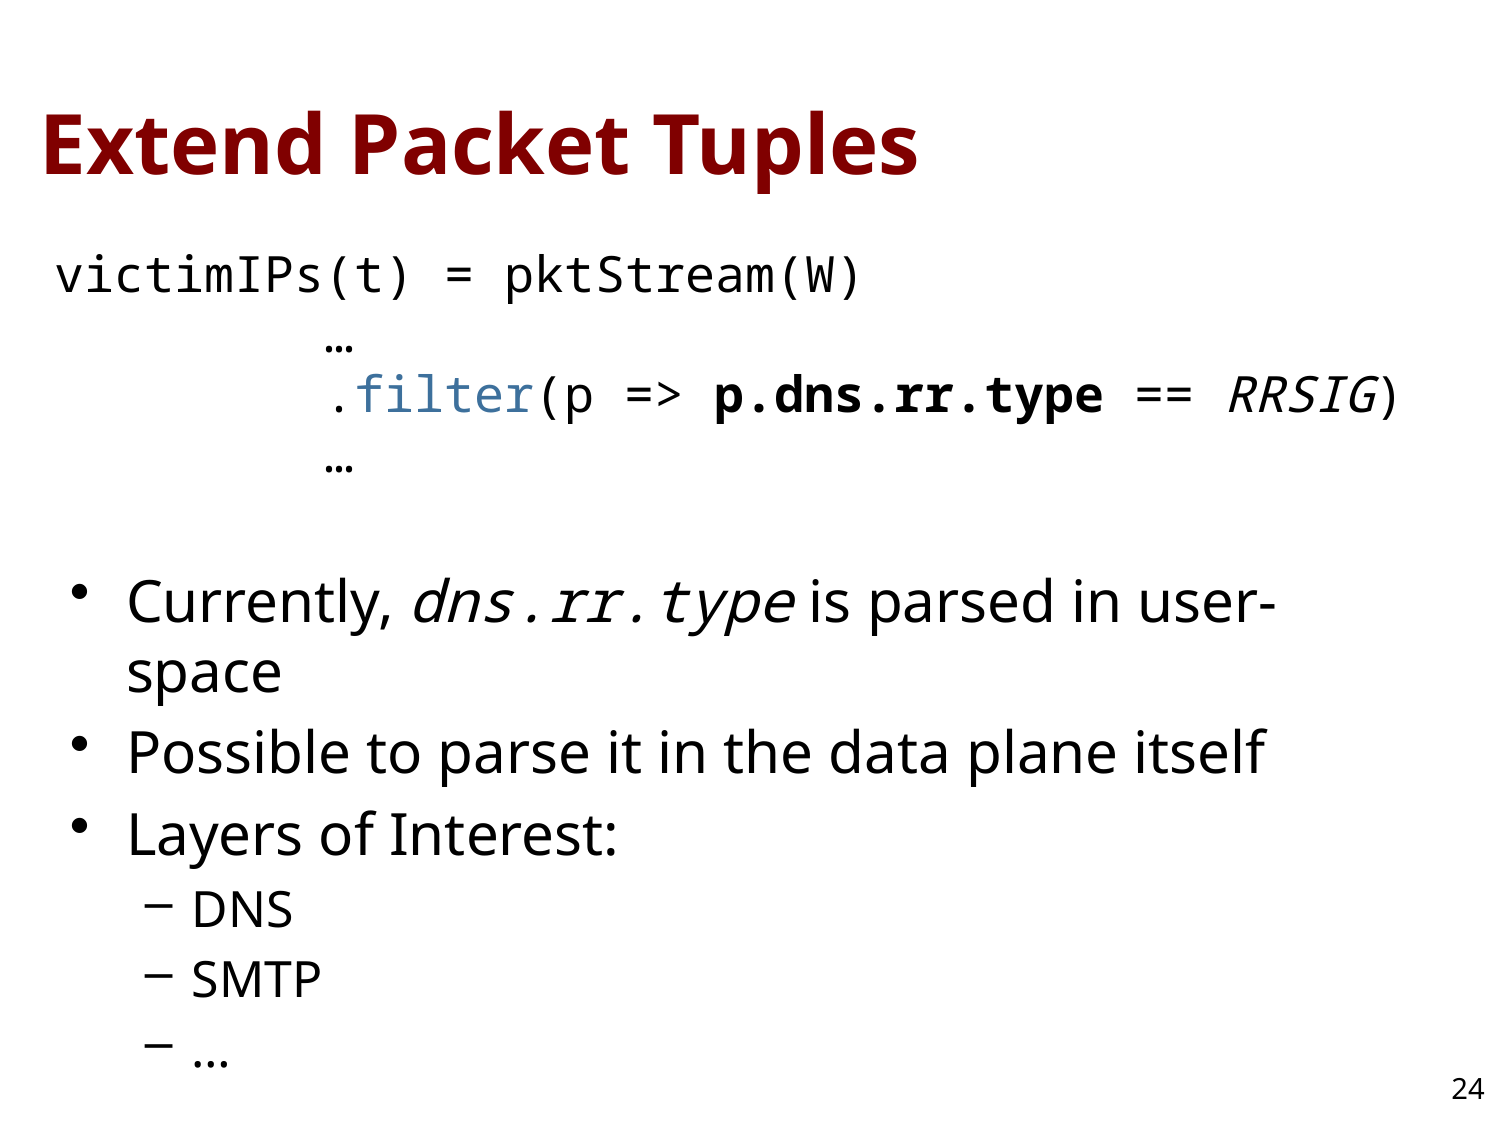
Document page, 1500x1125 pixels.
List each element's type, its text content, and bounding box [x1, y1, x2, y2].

slide_number 24 [1149, 1062, 1500, 1101]
list Currently, dns.rr.type is parsed in user-space Possible to parse it in the data plane itself Layers of Interest: DNS SMTP … [54, 556, 1406, 1063]
title Extend Packet Tuples [24, 47, 1463, 236]
text_box victimIPs(t) = pktStream(W) … .filter(p => p.dns.rr.type == RRSIG) … [39, 235, 1420, 490]
